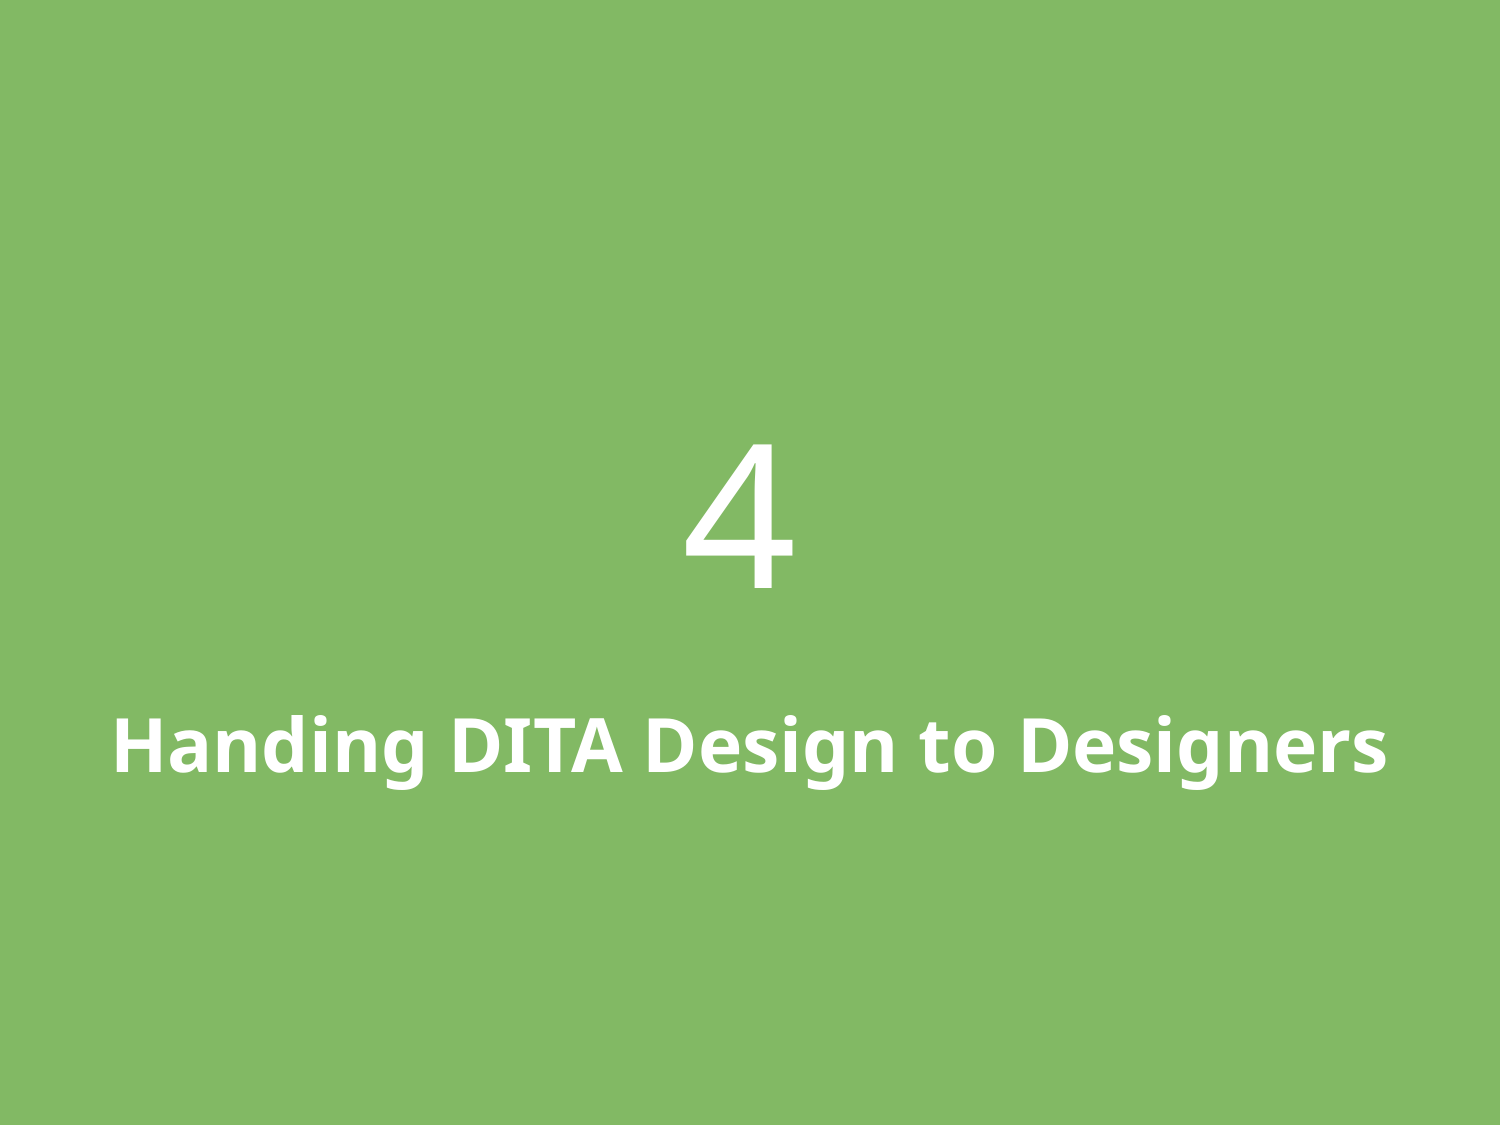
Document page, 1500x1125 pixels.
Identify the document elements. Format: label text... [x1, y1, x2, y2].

list 4 [562, 381, 917, 653]
title Handing DITA Design to Designers [45, 690, 1455, 1088]
